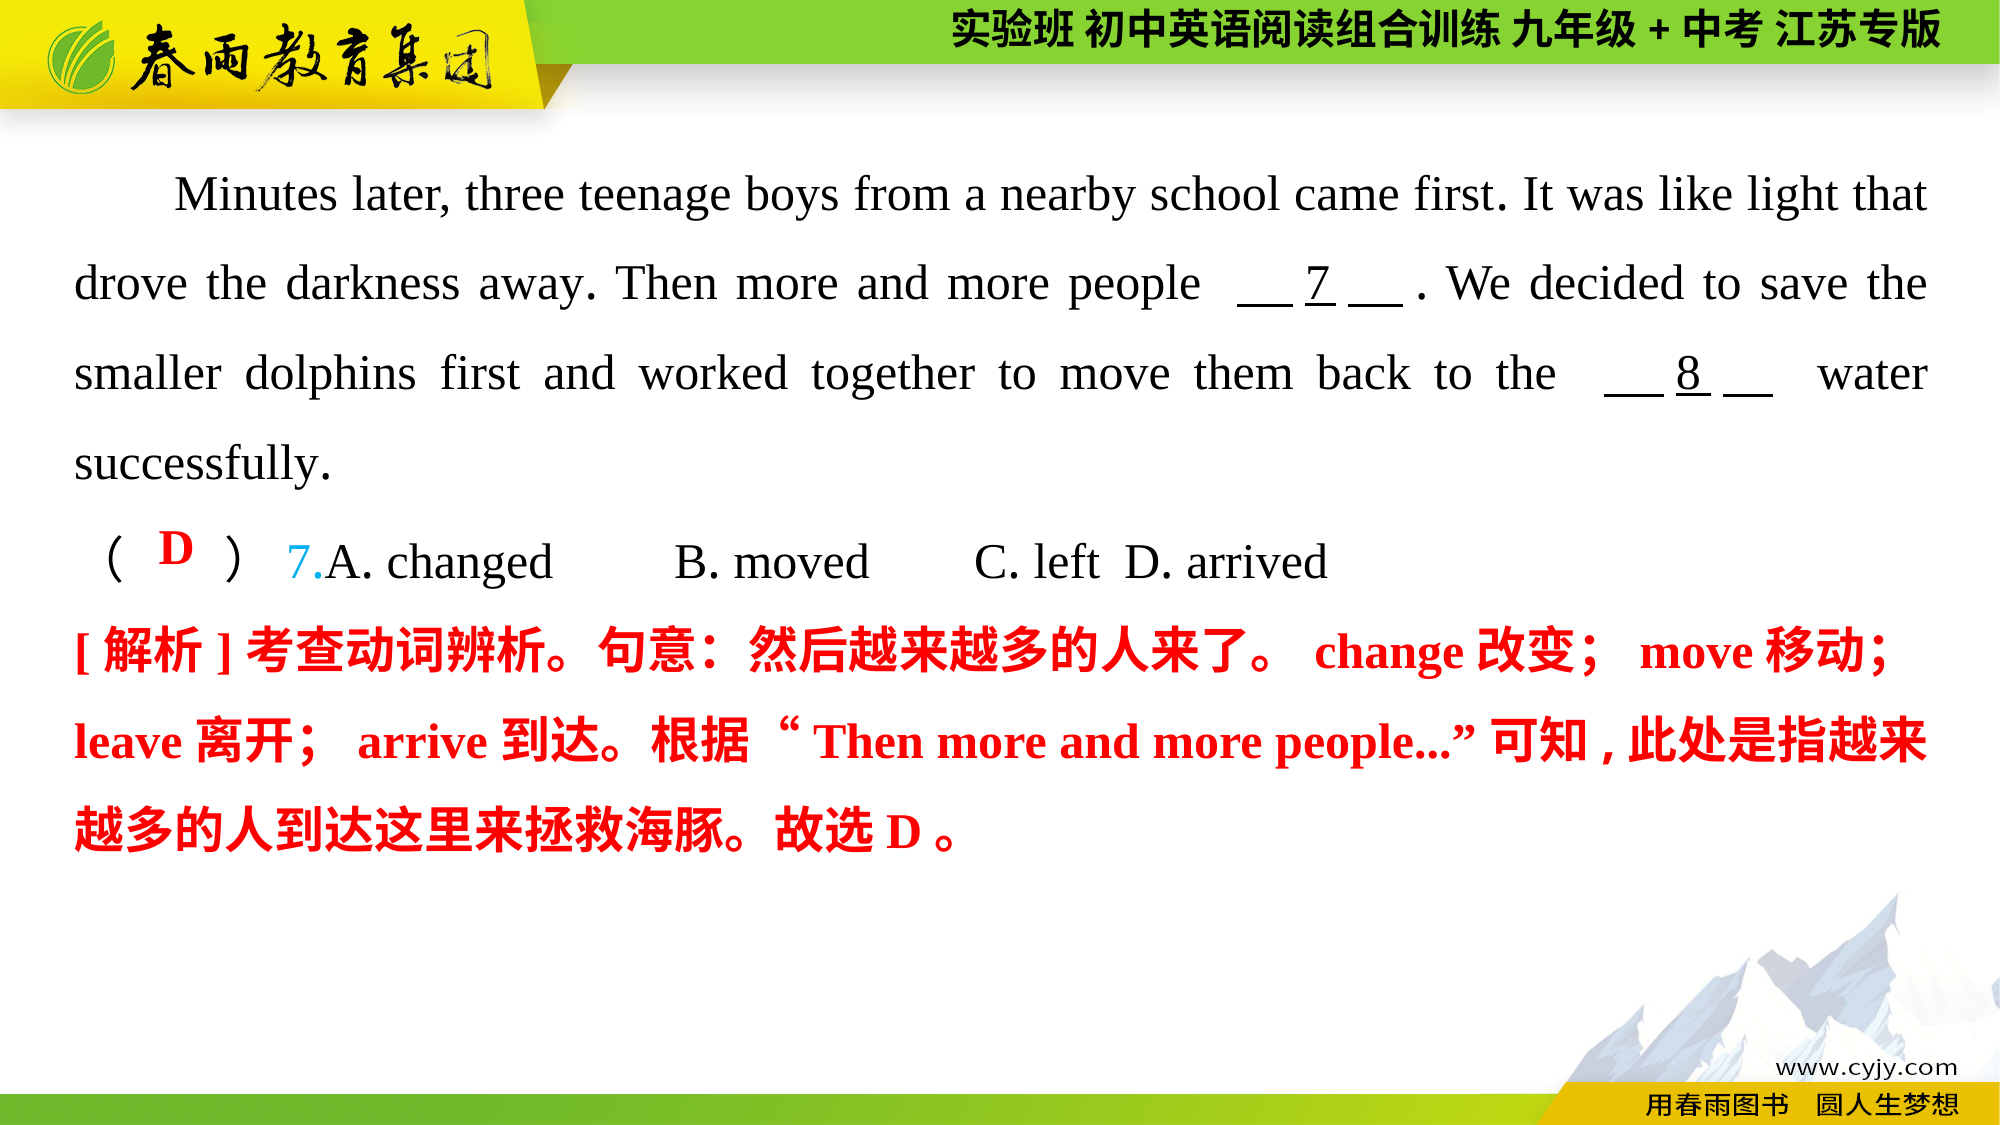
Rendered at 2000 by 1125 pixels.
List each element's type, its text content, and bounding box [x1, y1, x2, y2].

picture [0, 0, 2000, 1125]
text_box （ ）7.A. changed B. moved C. left D. arrived [59, 491, 1944, 581]
list Minutes later, three teenage boys from a nearby school came first. It was like light that drove the darkness away. Then more and more people 7 . We decided to save the smaller dolphins first and worked together to move them back to the 8 water successfully. [59, 122, 1944, 490]
text_box D [143, 507, 210, 581]
text_box [解析]考查动词辨析。句意：然后越来越多的人来了。change改变；move移动；leave离开；arrive到达。根据“Then more and more people...”可知,此处是指越来越多的人到达这里来拯救海豚。故选D。 [59, 581, 1944, 867]
